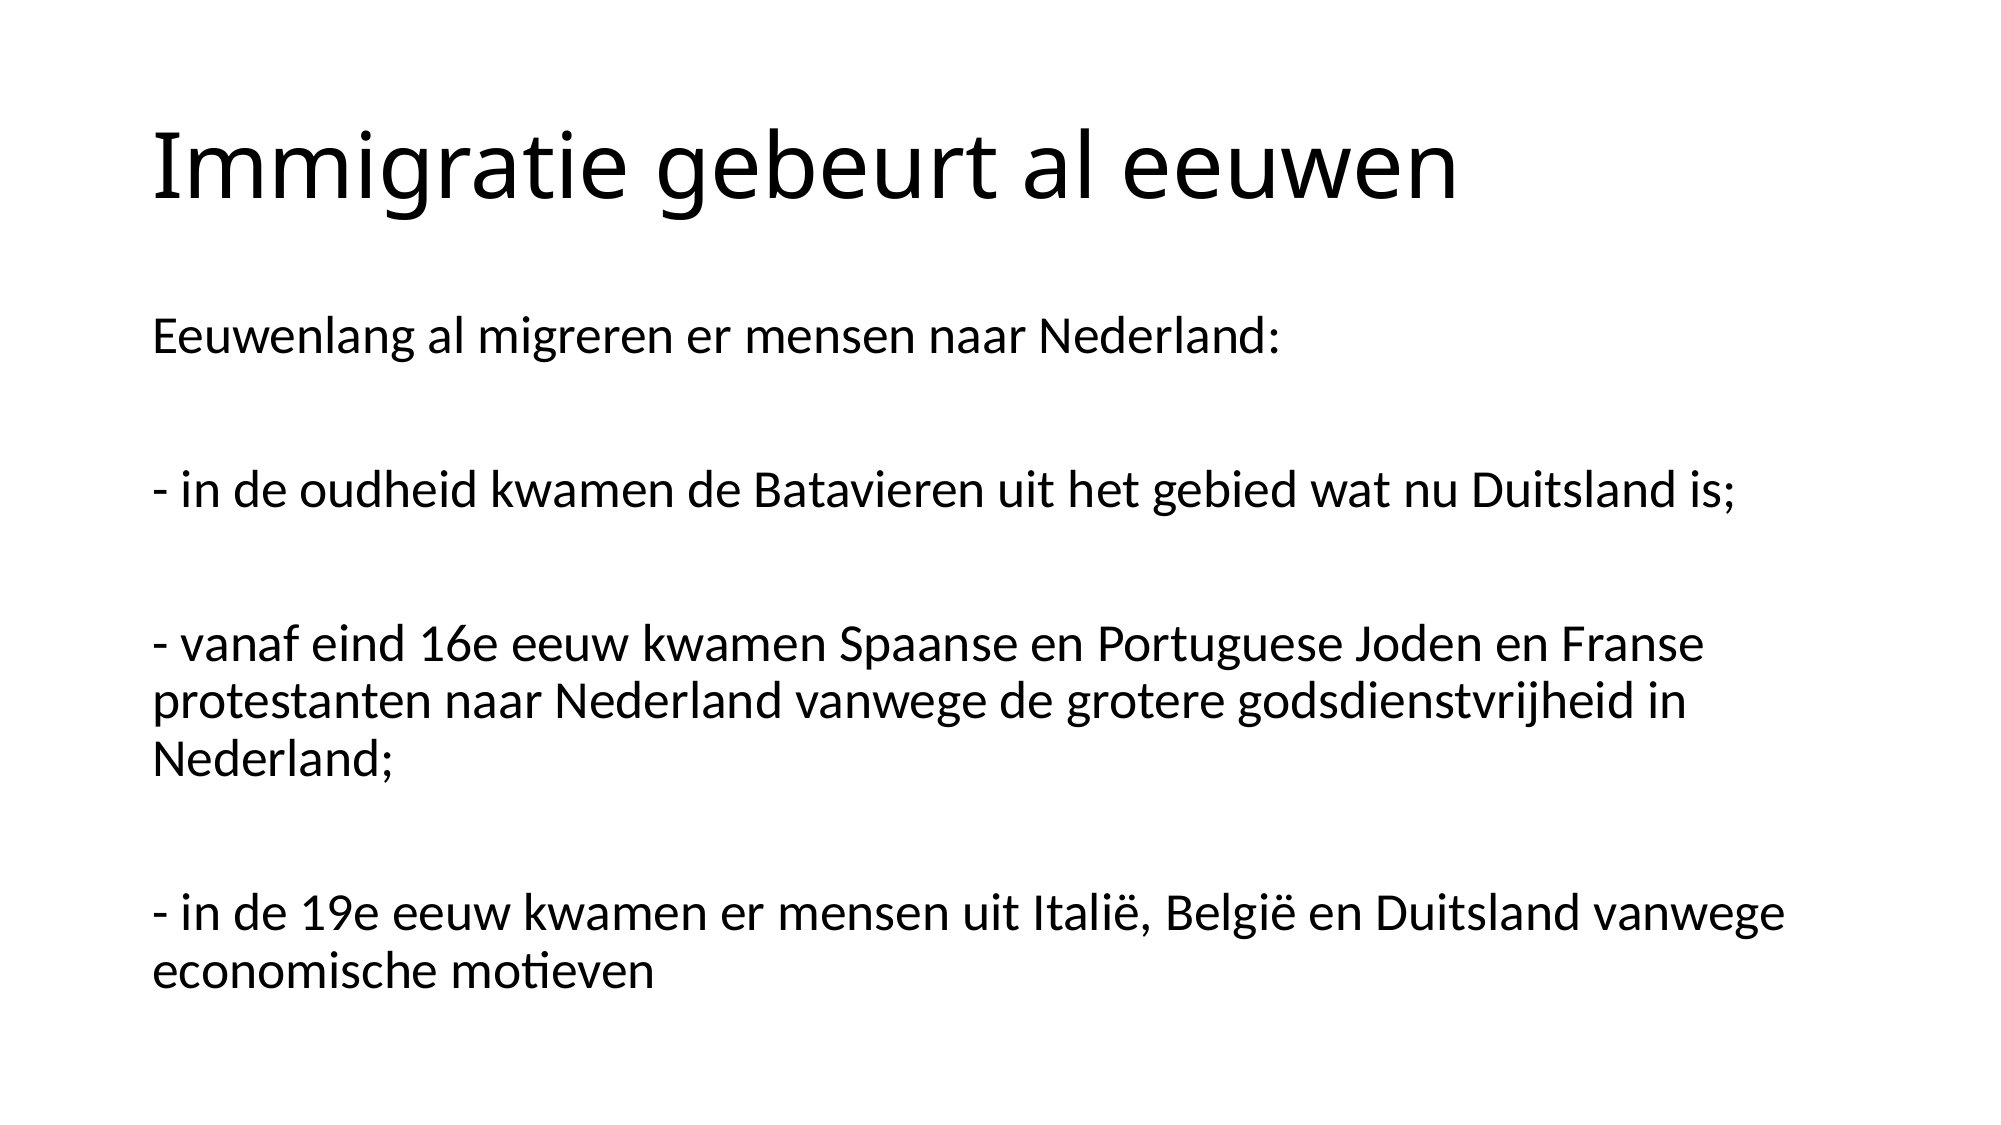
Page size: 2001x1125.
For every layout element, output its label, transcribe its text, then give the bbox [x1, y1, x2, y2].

list Eeuwenlang al migreren er mensen naar Nederland: - in de oudheid kwamen de Batavieren uit het gebied wat nu Duitsland is; - vanaf eind 16e eeuw kwamen Spaanse en Portuguese Joden en Franse protestanten naar Nederland vanwege de grotere godsdienstvrijheid in Nederland; - in de 19e eeuw kwamen er mensen uit Italië, België en Duitsland vanwege economische motieven [137, 299, 1940, 1014]
title Immigratie gebeurt al eeuwen [137, 59, 1863, 278]
